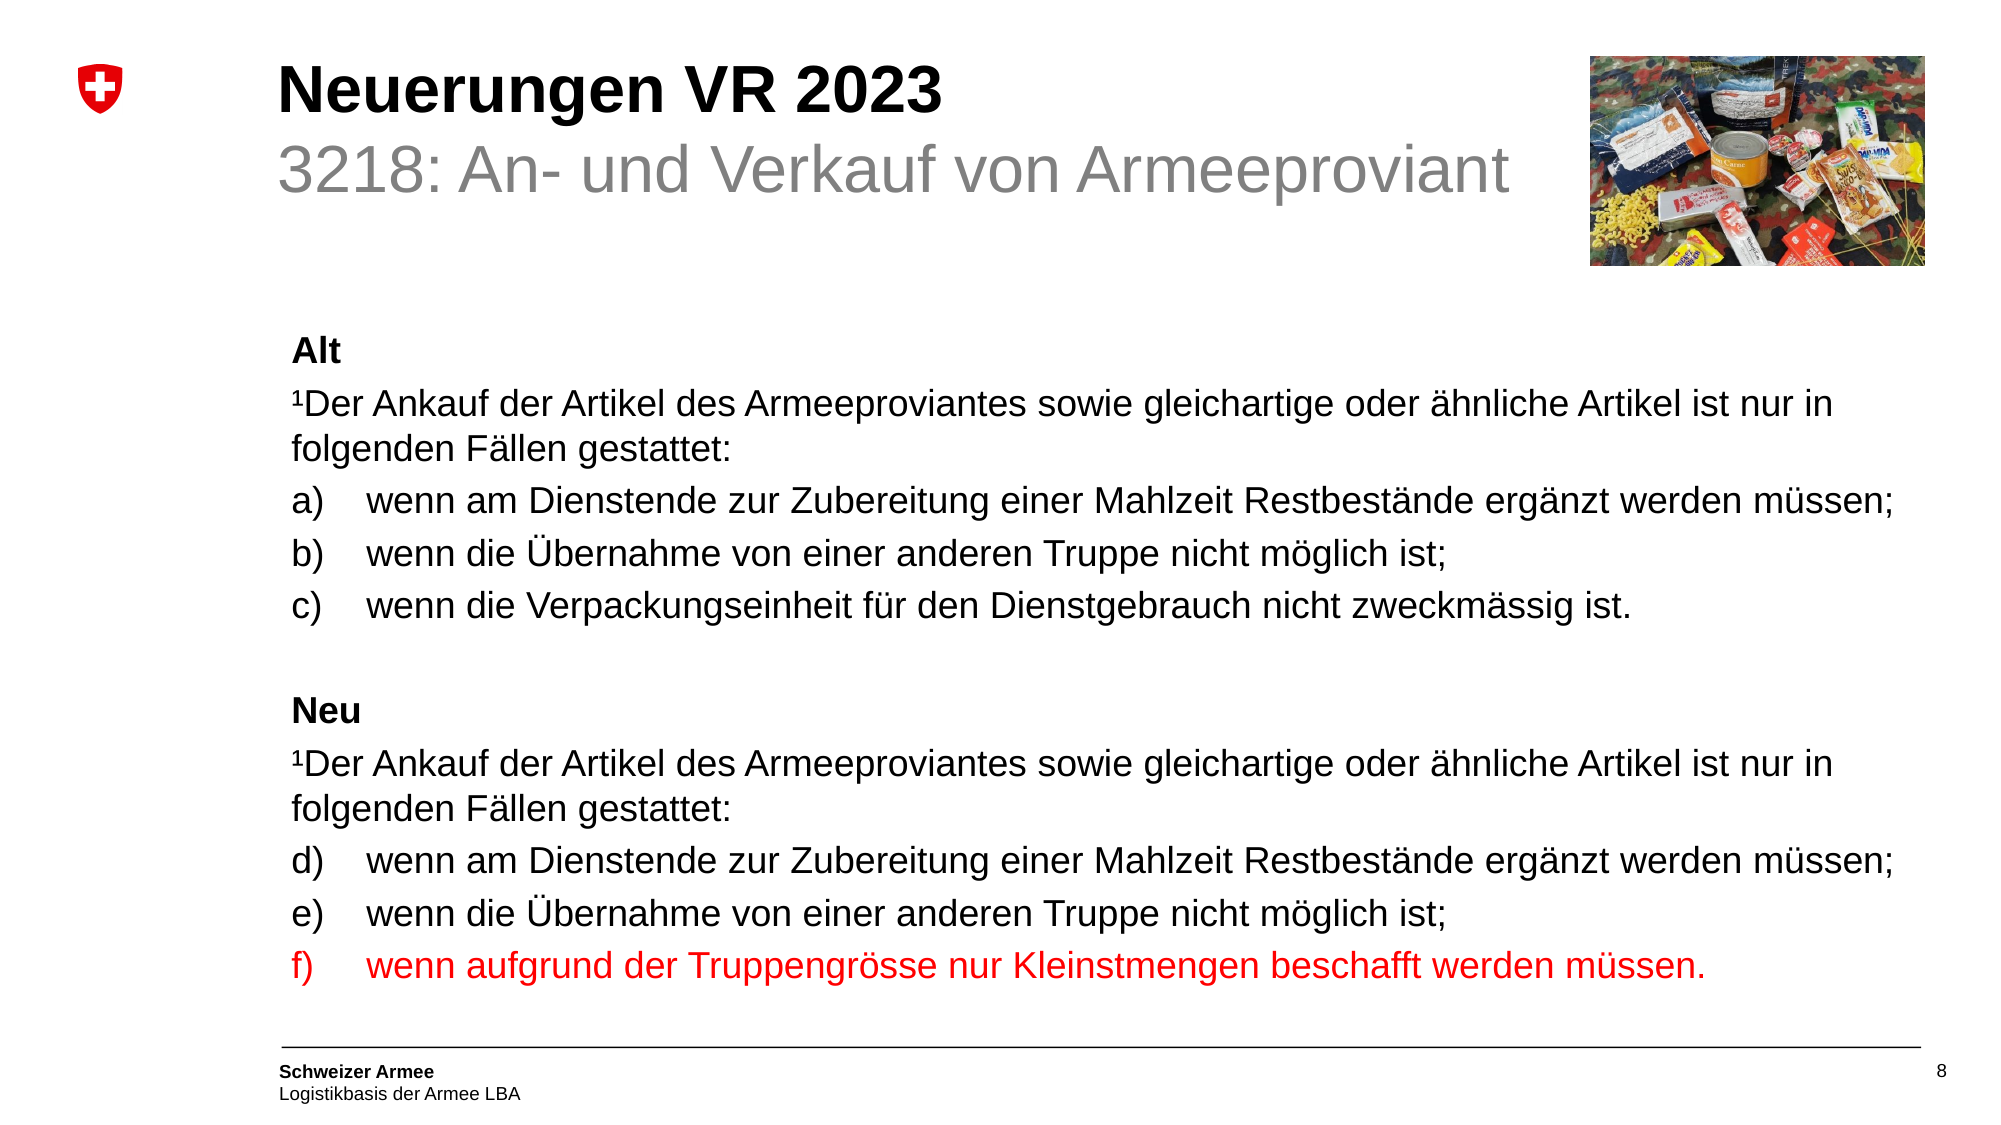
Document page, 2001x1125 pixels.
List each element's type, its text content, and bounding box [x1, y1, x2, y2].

picture [1590, 56, 1925, 266]
title Neuerungen VR 2023 3218: An- und Verkauf von Armeeproviant [277, 45, 1910, 209]
picture [78, 64, 123, 115]
list Alt ¹Der Ankauf der Artikel des Armeeproviantes sowie gleichartige oder ähnliche Artikel ist nur in folgenden Fällen gestattet: wenn am Dienstende zur Zubereitung einer Mahlzeit Restbestände ergänzt werden müssen; wenn die Übernahme von einer anderen Truppe nicht möglich ist; wenn die Verpackungseinheit für den Dienstgebrauch nicht zweckmässig ist. Neu ¹Der Ankauf der Artikel des Armeeproviantes sowie gleichartige oder ähnliche Artikel ist nur in folgenden Fällen gestattet: wenn am Dienstende zur Zubereitung einer Mahlzeit Restbestände ergänzt werden müssen; wenn die Übernahme von einer anderen Truppe nicht möglich ist; wenn aufgrund der Truppengrösse nur Kleinstmengen beschafft werden müssen. [290, 326, 1910, 983]
